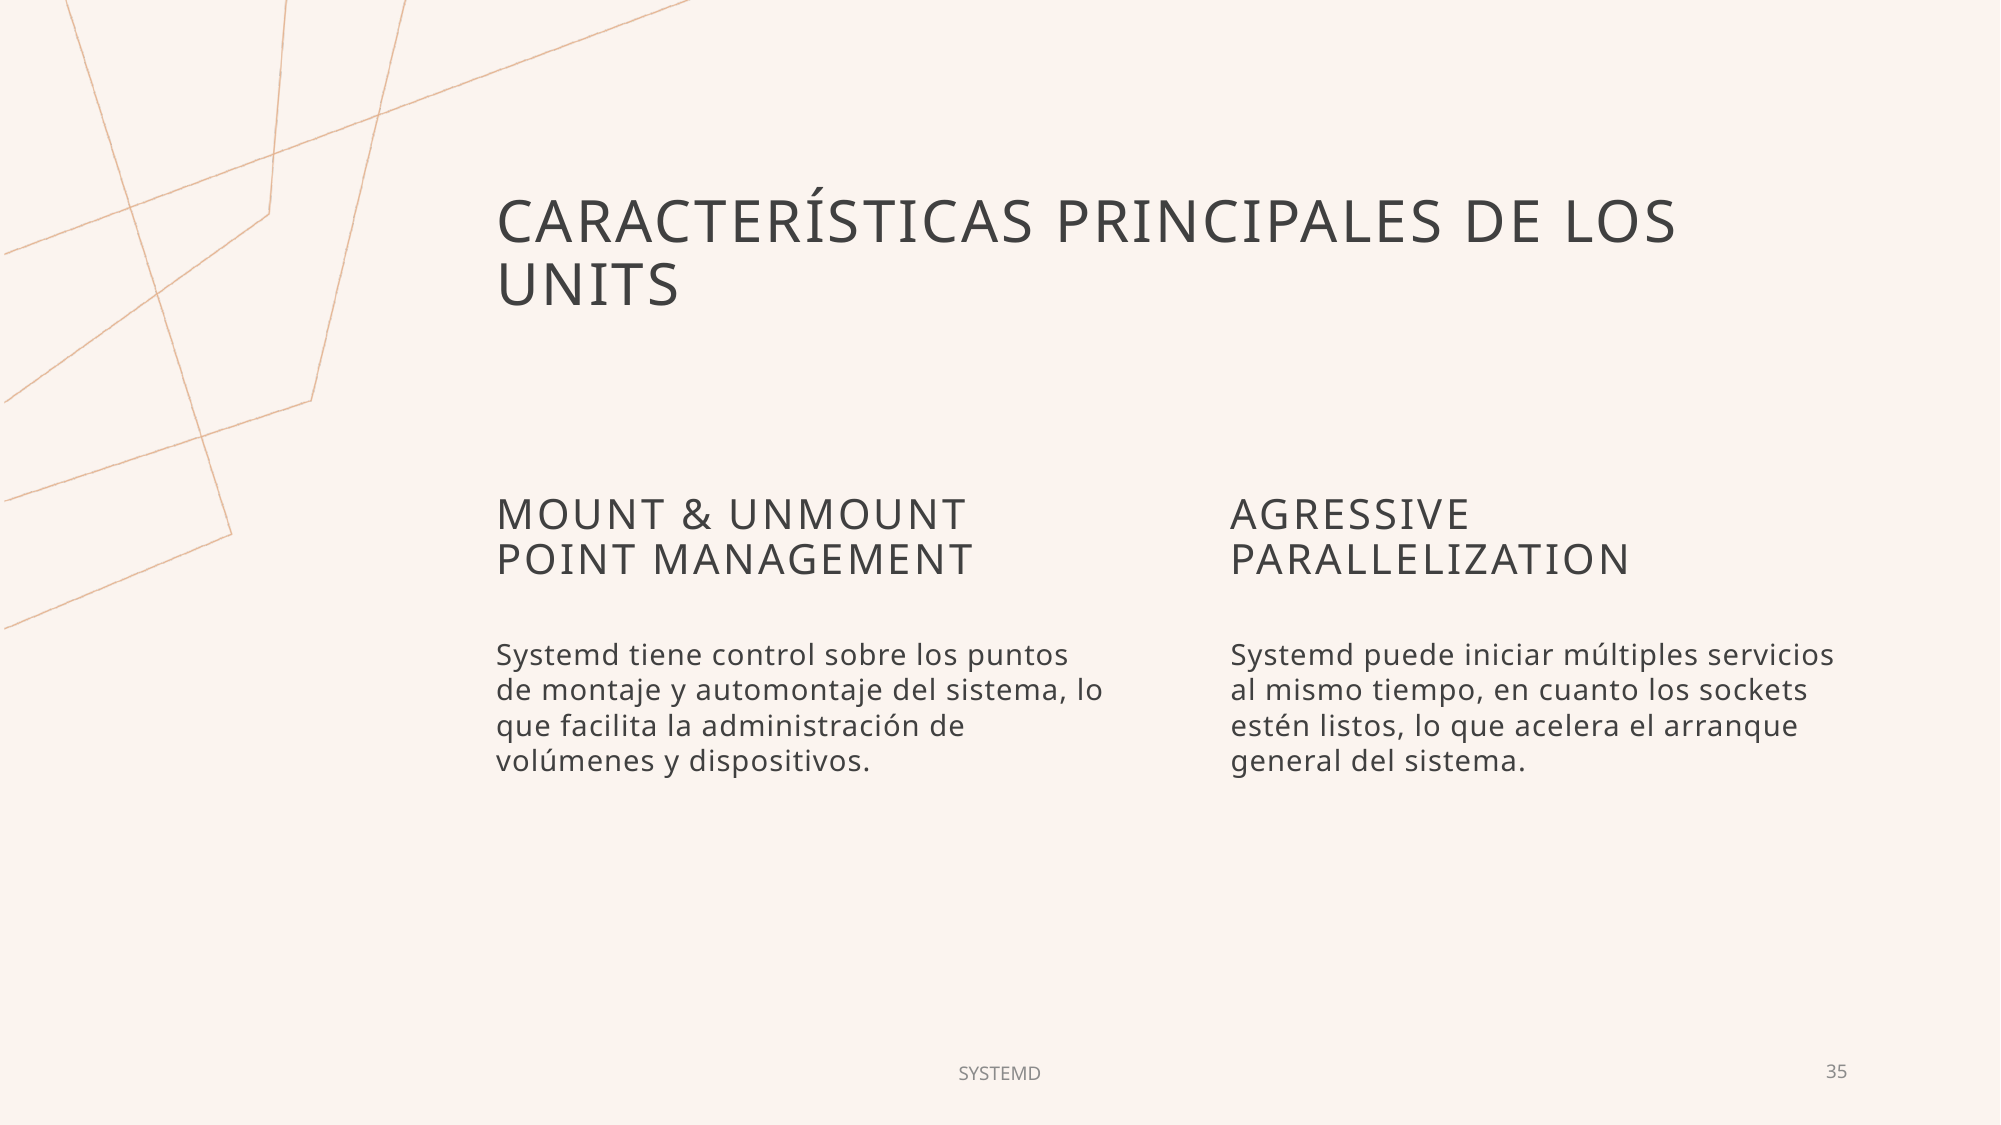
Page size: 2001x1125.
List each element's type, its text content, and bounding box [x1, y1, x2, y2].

list AGRESSIVE PARALLELIZATION [1215, 455, 1863, 591]
title Características principales de los units [481, 146, 1863, 364]
list Systemd tiene control sobre los puntos de montaje y automontaje del sistema, lo que facilita la administración de volúmenes y dispositivos. [481, 629, 1125, 957]
picture [4, 0, 721, 642]
list MOUNT & UNMOUNT POINT MANAGEMENT [481, 455, 1125, 591]
footer SYSTEMD [662, 1042, 1338, 1103]
list Systemd puede iniciar múltiples servicios al mismo tiempo, en cuanto los sockets estén listos, lo que acelera el arranque general del sistema. [1215, 629, 1863, 957]
slide_number 35 [1412, 1042, 1863, 1103]
